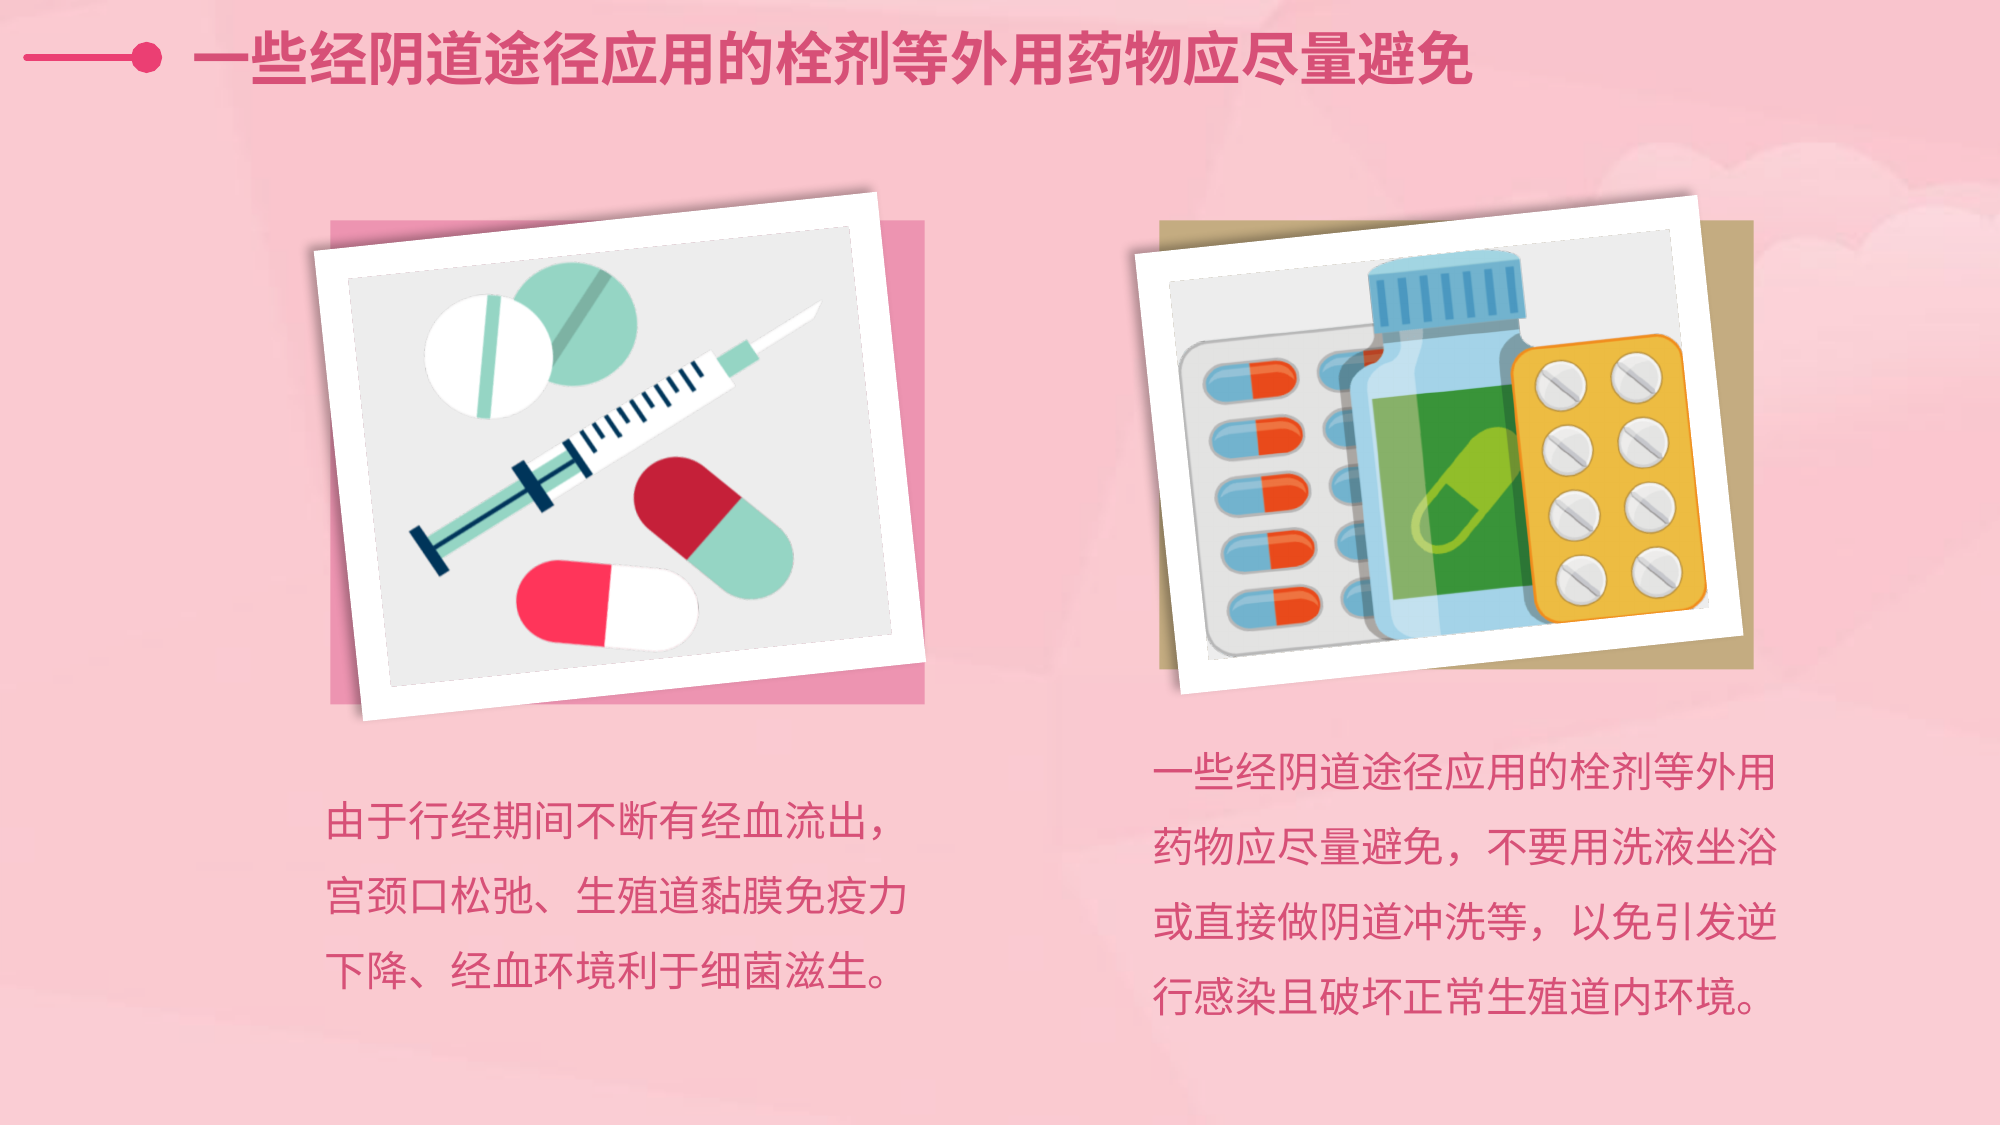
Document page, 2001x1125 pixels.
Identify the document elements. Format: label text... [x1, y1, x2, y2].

text_box 一些经阴道途径应用的栓剂等外用药物应尽量避免，不要用洗液坐浴或直接做阴道冲洗等，以免引发逆行感染且破坏正常生殖道内环境。 [1137, 713, 1822, 1028]
text_box 由于行经期间不断有经血流出，宫颈口松弛、生殖道黏膜免疫力下降、经血环境利于细菌滋生。 [310, 762, 938, 1003]
text_box 一些经阴道途径应用的栓剂等外用药物应尽量避免 [177, 14, 1490, 100]
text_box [330, 220, 925, 705]
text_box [1159, 220, 1754, 670]
